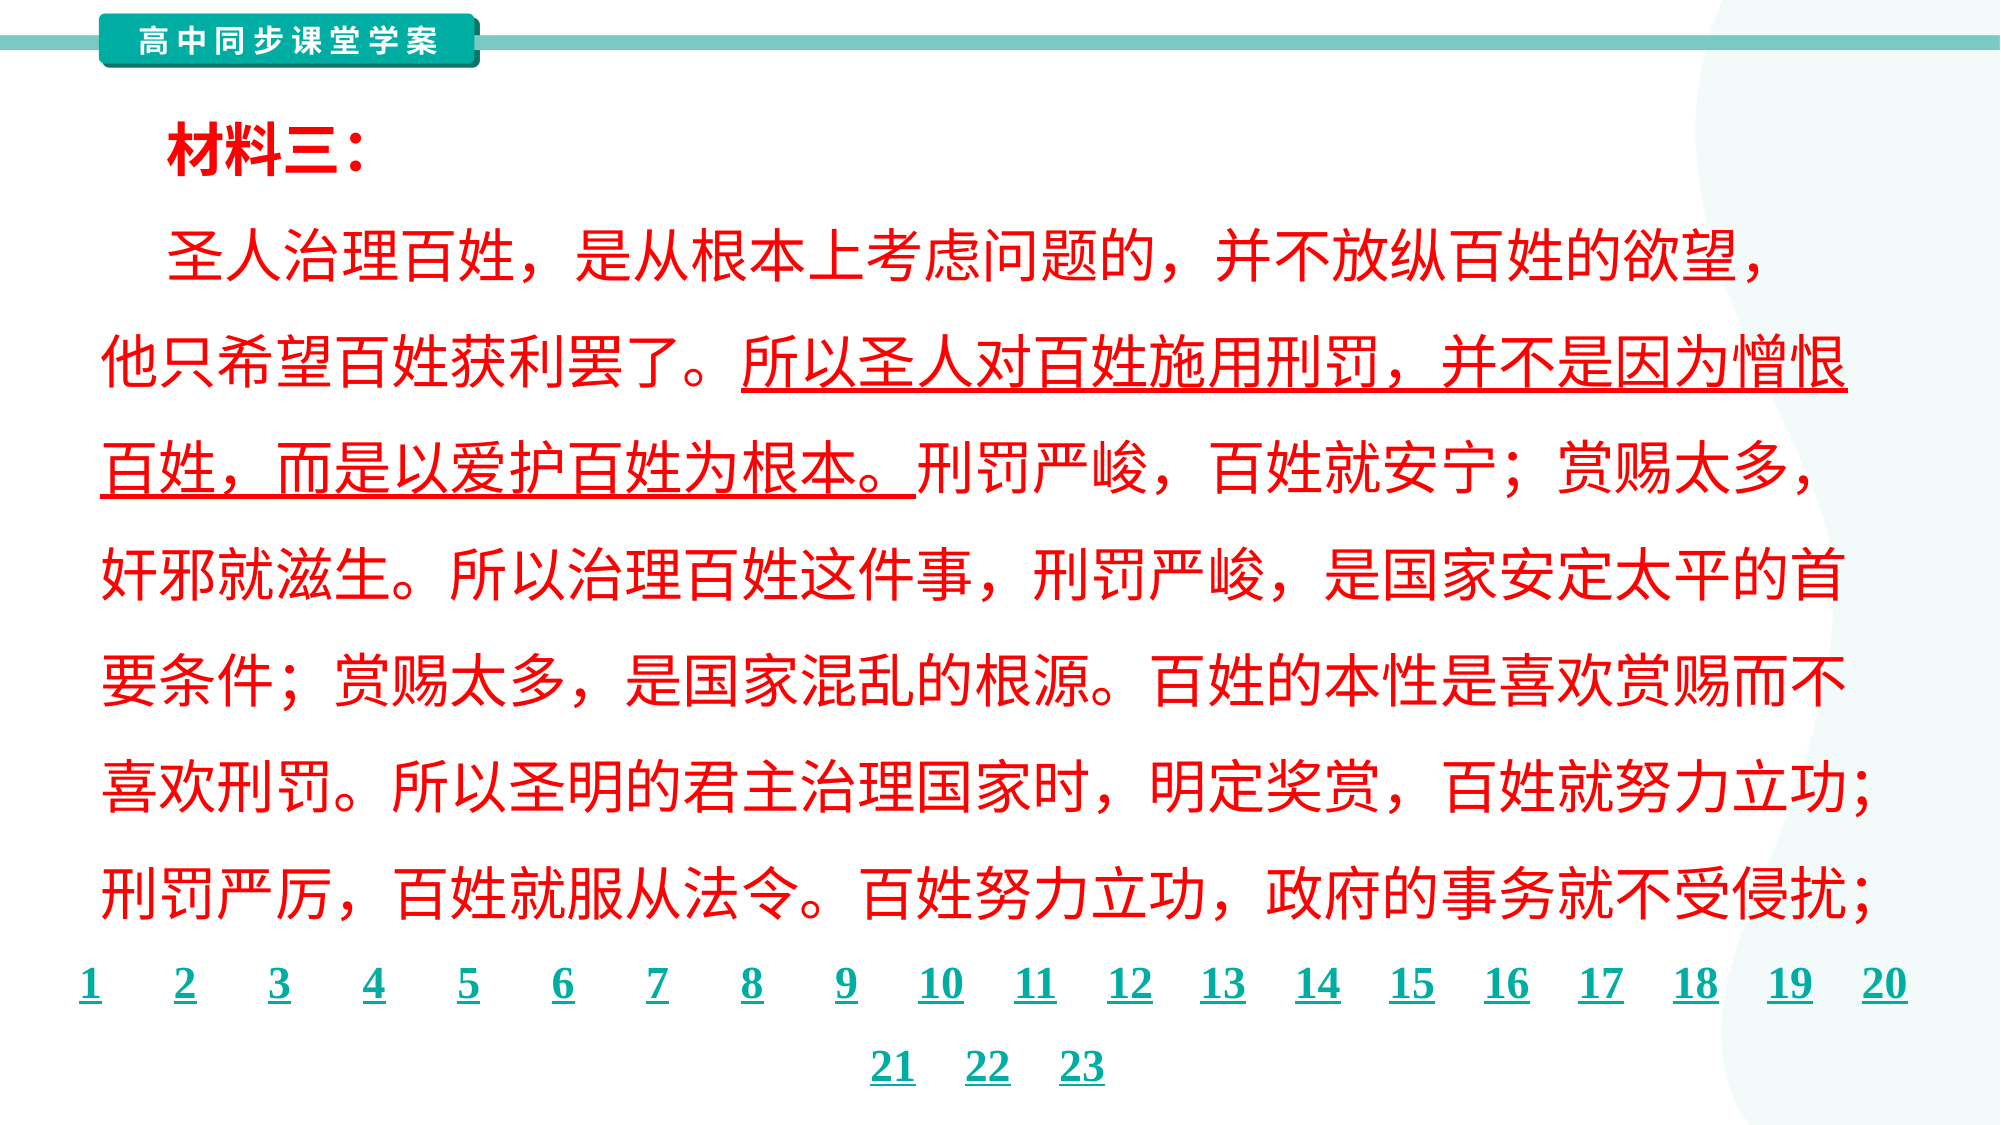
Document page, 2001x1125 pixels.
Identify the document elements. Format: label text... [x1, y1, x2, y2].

text_box 材料三： 圣人治理百姓，是从根本上考虑问题的，并不放纵百姓的欲望， 他只希望百姓获利罢了。所以圣人对百姓施用刑罚，并不是因为憎恨 百姓，而是以爱护百姓为根本。刑罚严峻，百姓就安宁；赏赐太多， 奸邪就滋生。所以治理百姓这件事，刑罚严峻，是国家安定太平的首 要条件；赏赐太多，是国家混乱的根源。百姓的本性是喜欢赏赐而不 喜欢刑罚。所以圣明的君主治理国家时，明定奖赏，百姓就努力立功； 刑罚严厉，百姓就服从法令。百姓努力立功，政府的事务就不受侵扰； [100, 76, 1899, 927]
picture [0, 0, 2000, 1125]
